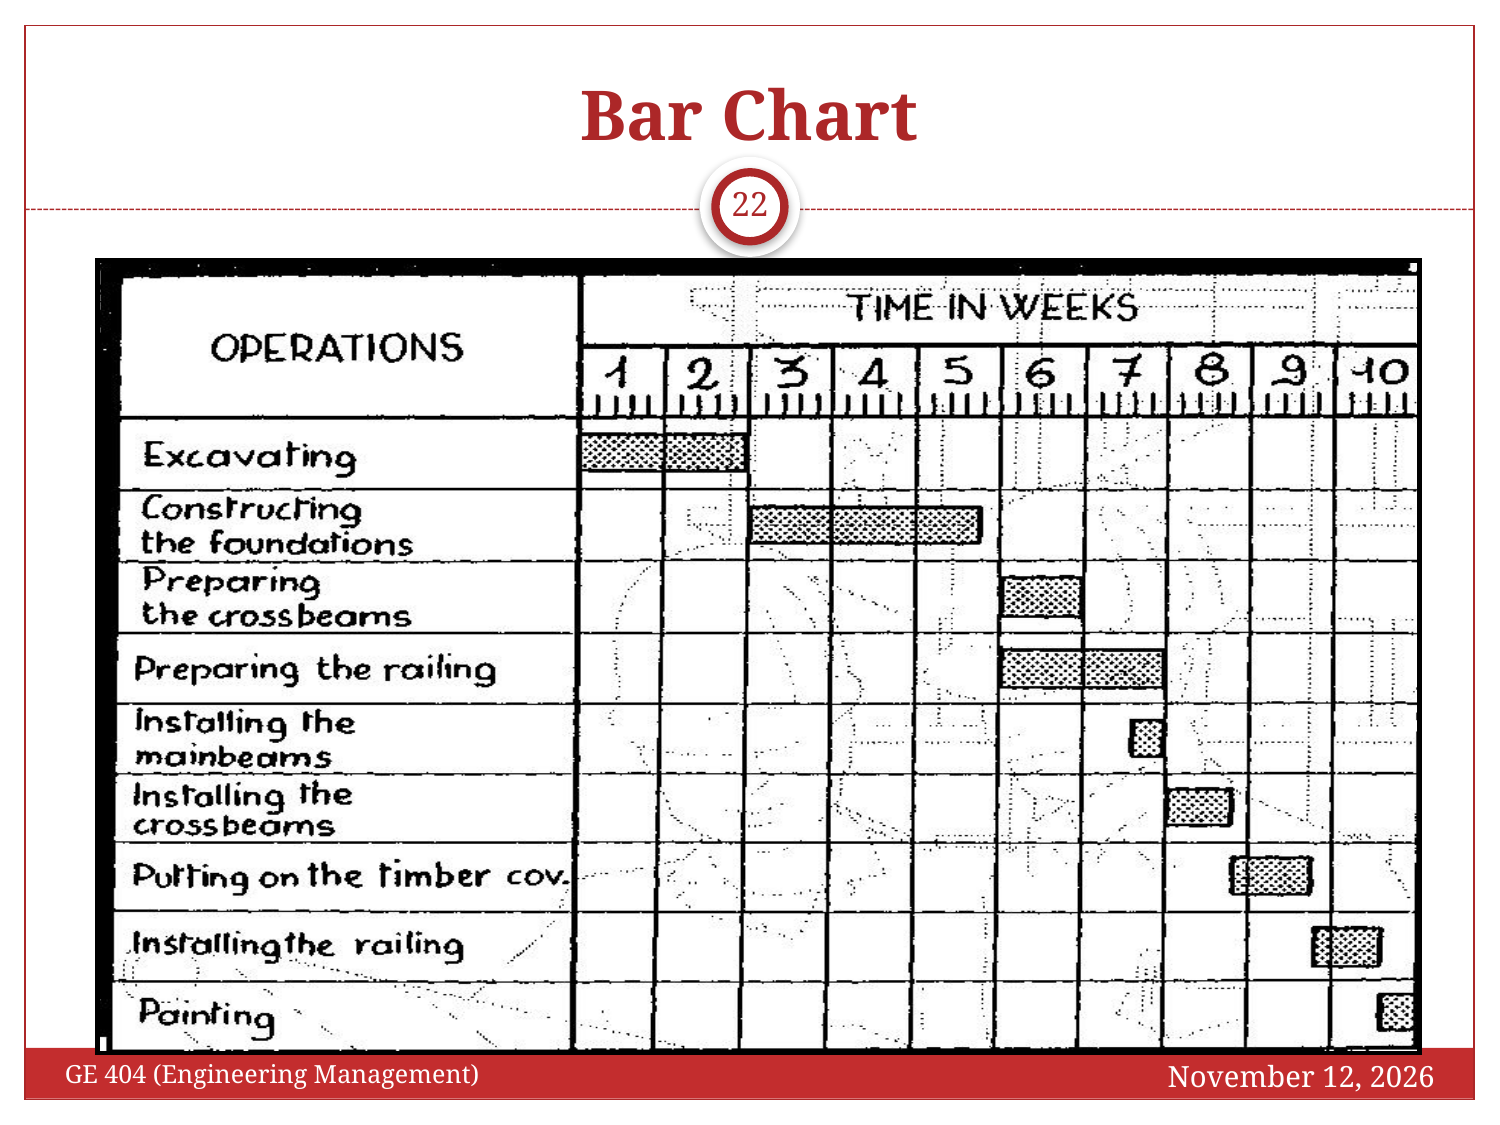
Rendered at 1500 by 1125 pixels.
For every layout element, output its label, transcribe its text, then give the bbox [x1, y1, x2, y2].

slide_number 22 [712, 169, 788, 243]
title Bar Chart [49, 37, 1450, 162]
footer GE 404 (Engineering Management) [50, 1051, 638, 1112]
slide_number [950, 1050, 1450, 1111]
picture [99, 262, 1418, 1051]
